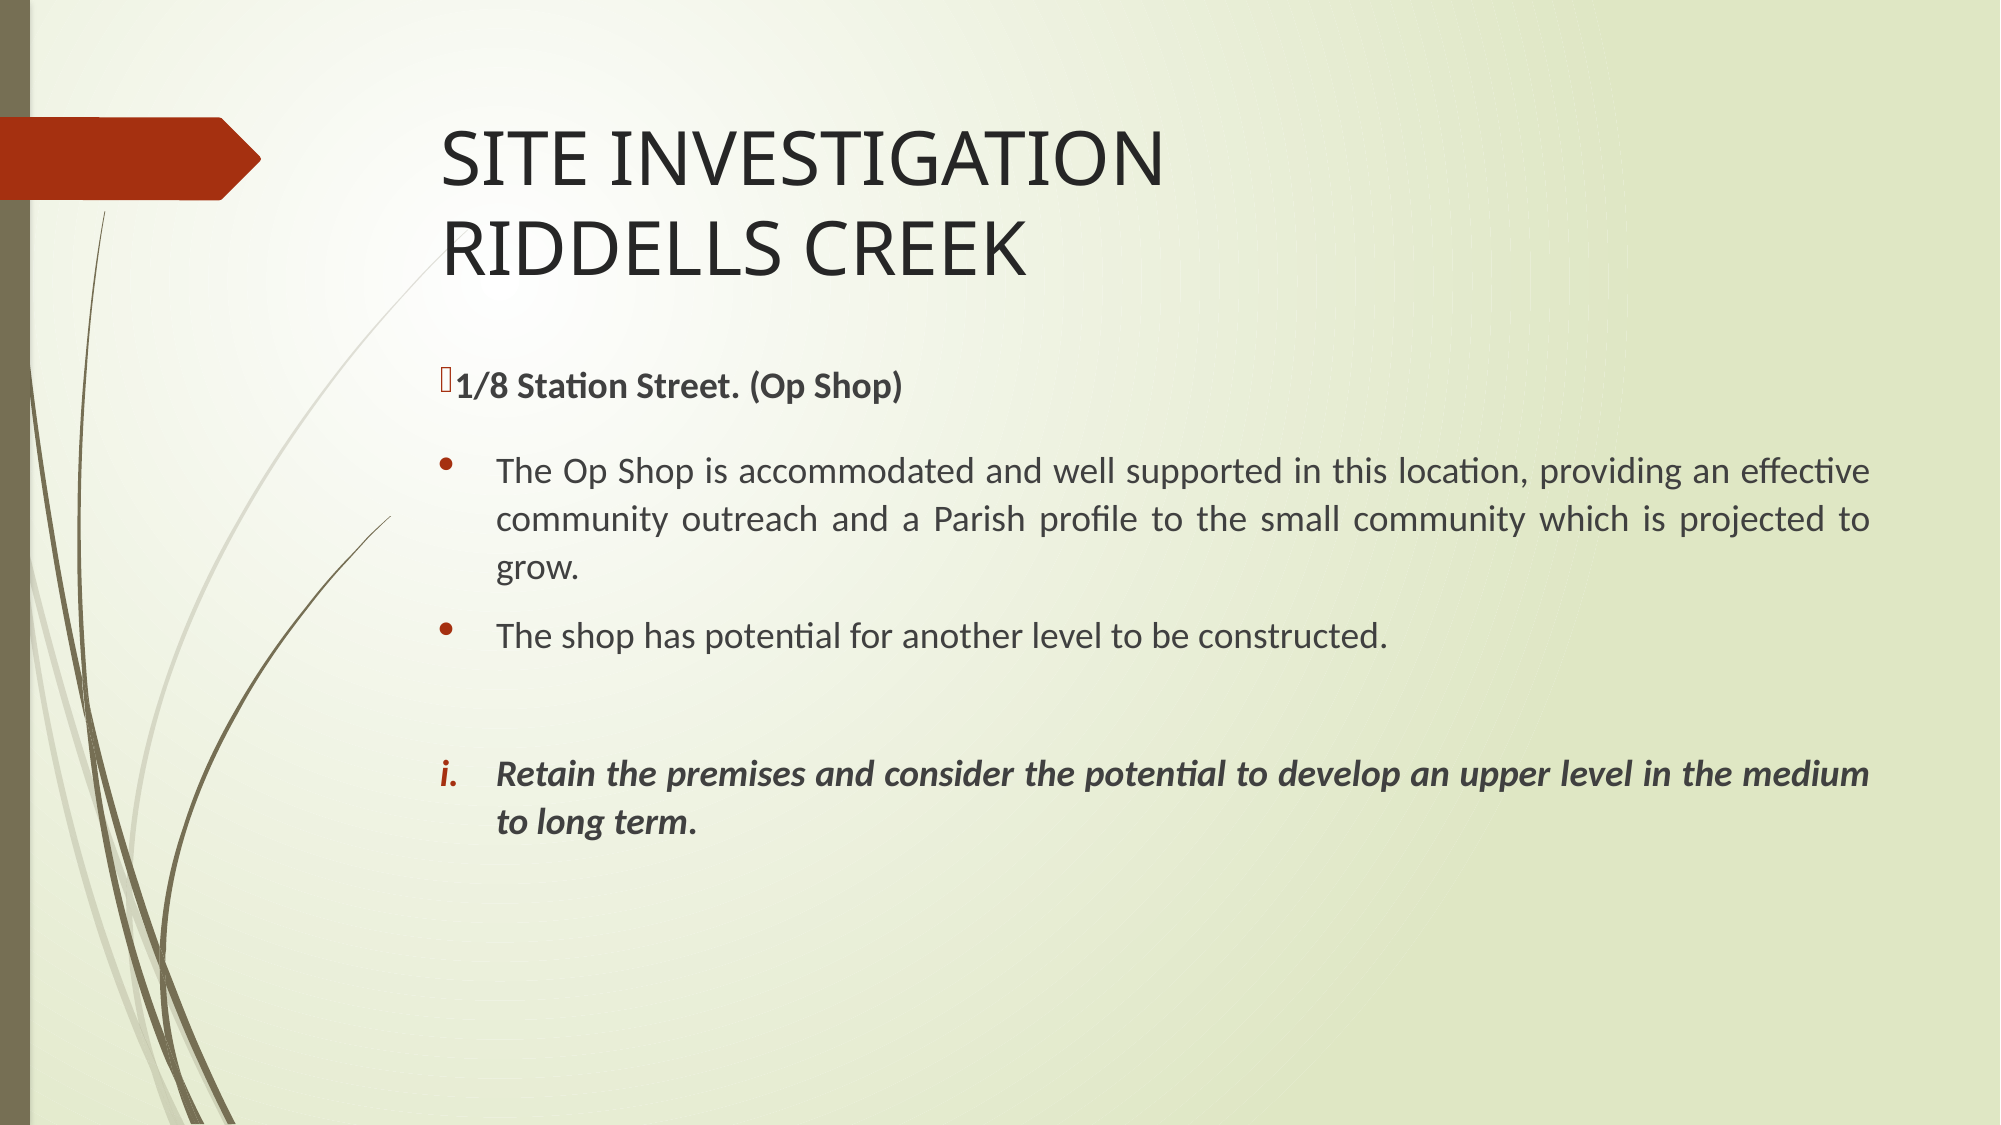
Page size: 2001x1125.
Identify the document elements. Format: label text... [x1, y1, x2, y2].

list 1/8 Station Street. (Op Shop) The Op Shop is accommodated and well supported in this location, providing an effective community outreach and a Parish profile to the small community which is projected to grow. The shop has potential for another level to be constructed. Retain the premises and consider the potential to develop an upper level in the medium to long term. [424, 350, 1888, 970]
title SITE INVESTIGATION RIDDELLS CREEK [425, 102, 1888, 313]
